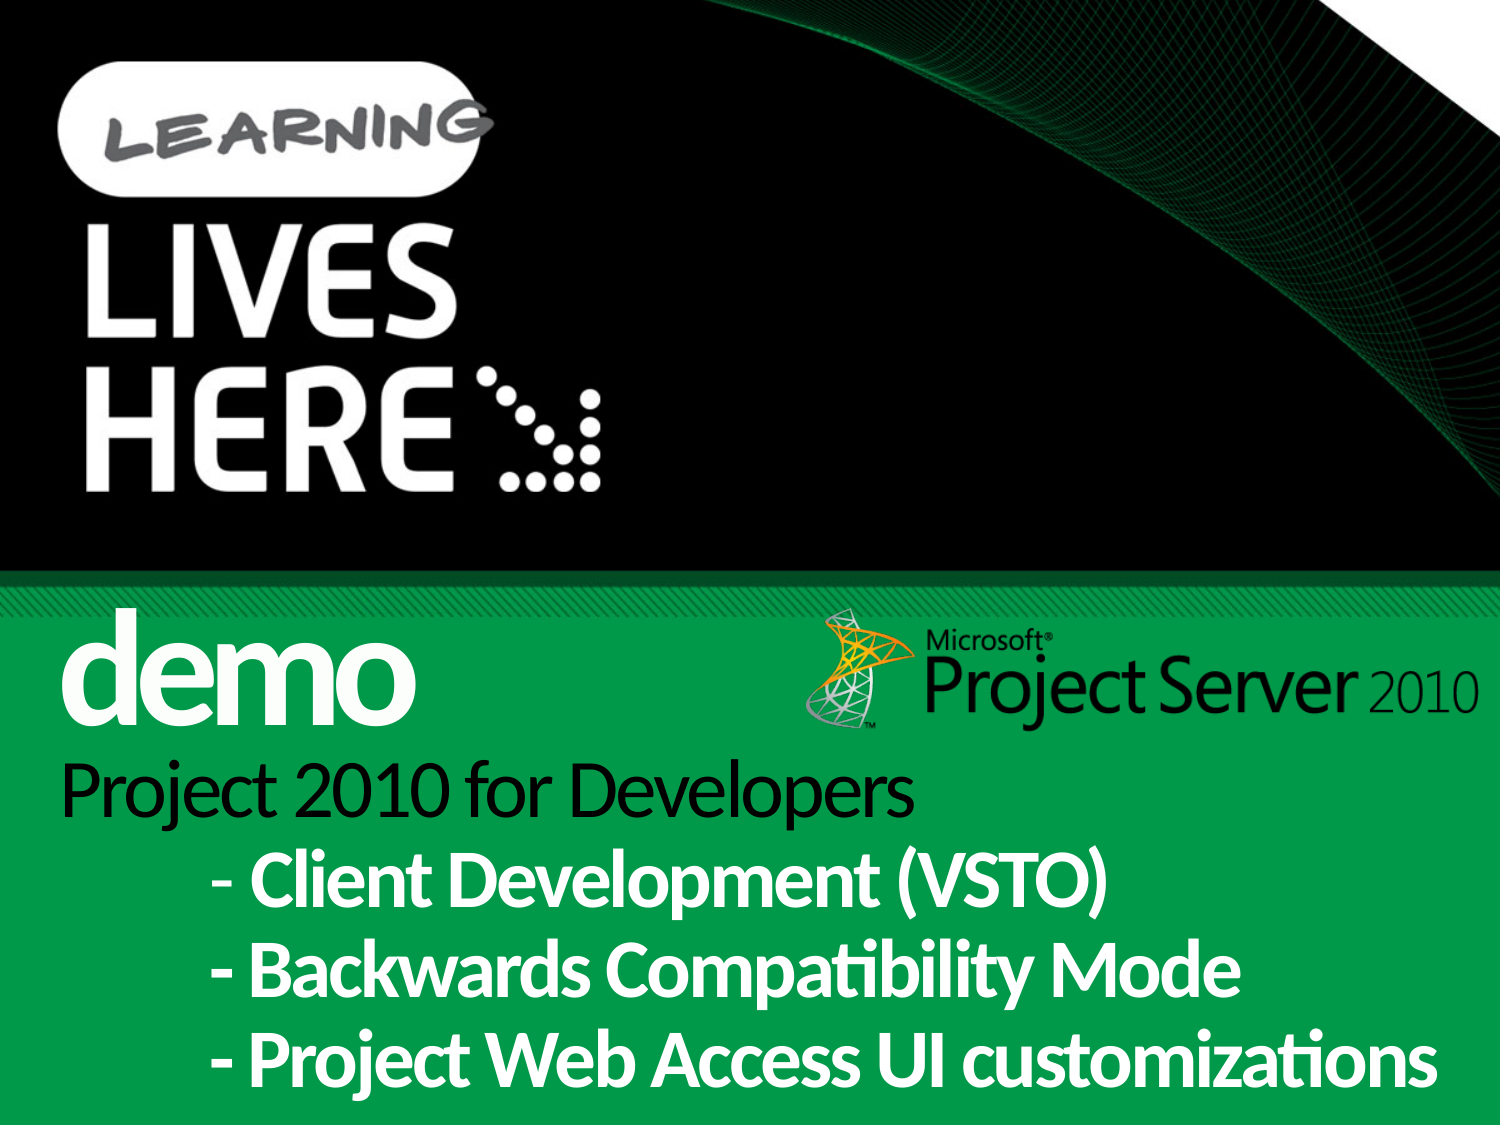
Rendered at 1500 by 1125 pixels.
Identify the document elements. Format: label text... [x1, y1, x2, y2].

picture [0, 0, 1500, 1125]
list demo [57, 581, 1318, 756]
title Project 2010 for Developers - Client Development (VSTO) - Backwards Compatibility Mode - Project Web Access UI customizations [59, 745, 1484, 870]
